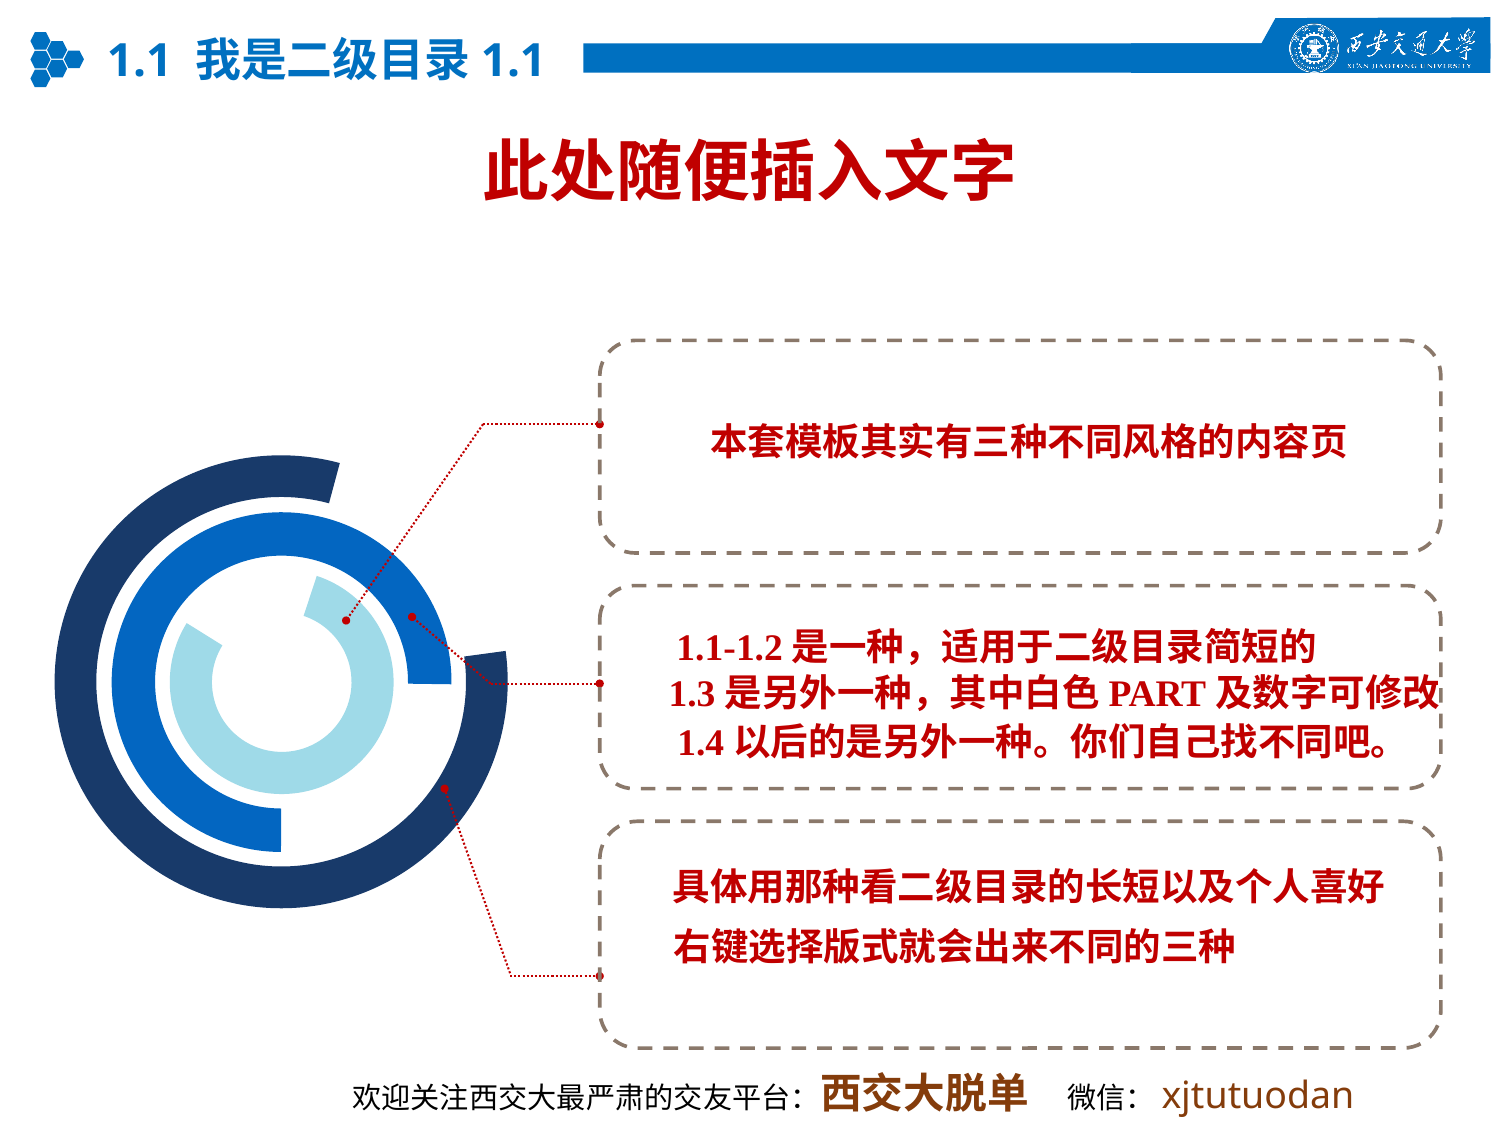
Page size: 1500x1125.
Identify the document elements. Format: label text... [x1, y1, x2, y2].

text_box 1.1-1.2是一种，适用于二级目录简短的 [661, 615, 1332, 662]
text_box 1.4以后的是另外一种。你们自己找不同吧。 [662, 710, 1424, 771]
text_box [598, 584, 1442, 790]
text_box 1.3是另外一种，其中白色PART及数字可修改 [653, 662, 1455, 722]
text_box 右键选择版式就会出来不同的三种 [658, 916, 1252, 976]
text_box 1.1 我是二级目录1.1 [92, 22, 562, 93]
text_box [391, 621, 453, 686]
text_box [582, 42, 1285, 74]
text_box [346, 424, 600, 621]
text_box 欢迎关注西交大最严肃的交友平台：西交大脱单 微信：xjtutuodan [337, 1059, 1436, 1125]
text_box 此处随便插入文字 [0, 121, 1500, 217]
text_box [110, 511, 346, 854]
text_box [412, 621, 600, 684]
text_box [598, 339, 1442, 555]
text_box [444, 788, 600, 977]
text_box [53, 454, 509, 910]
text_box 本套模板其实有三种不同风格的内容页 [695, 410, 1363, 471]
text_box 具体用那种看二级目录的长短以及个人喜好 [657, 855, 1400, 916]
text_box [598, 820, 1442, 1050]
text_box [168, 574, 395, 796]
